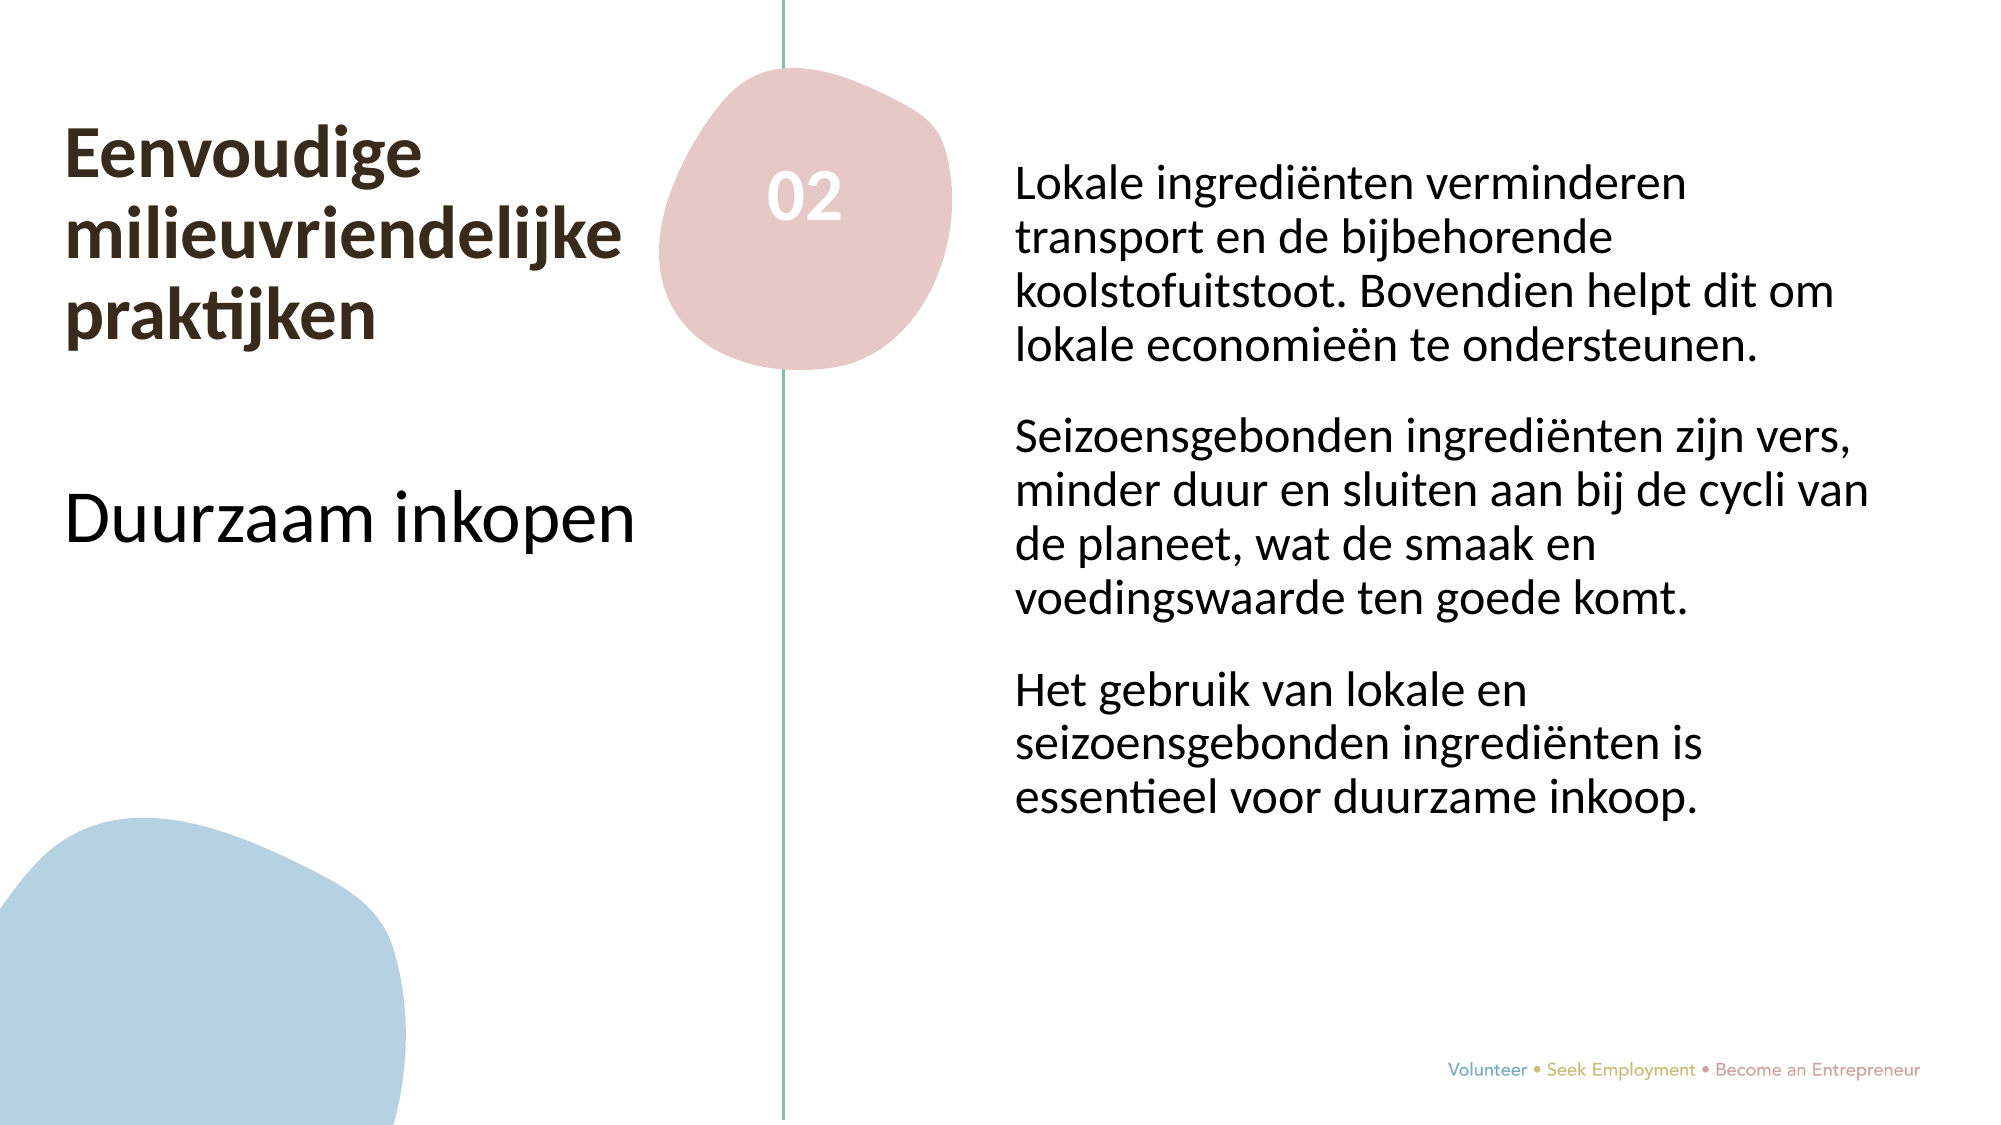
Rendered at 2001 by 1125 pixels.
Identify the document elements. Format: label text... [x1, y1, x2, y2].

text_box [0, 817, 406, 1125]
list Lokale ingrediënten verminderen transport en de bijbehorende koolstofuitstoot. Bovendien helpt dit om lokale economieën te ondersteunen. Seizoensgebonden ingrediënten zijn vers, minder duur en sluiten aan bij de cycli van de planeet, wat de smaak en voedingswaarde ten goede komt. Het gebruik van lokale en seizoensgebonden ingrediënten is essentieel voor duurzame inkoop. [999, 148, 1885, 841]
picture [1418, 1046, 1971, 1103]
list 02 [710, 148, 900, 290]
list Eenvoudige milieuvriendelijke praktijken Duurzaam inkopen [50, 105, 661, 1020]
